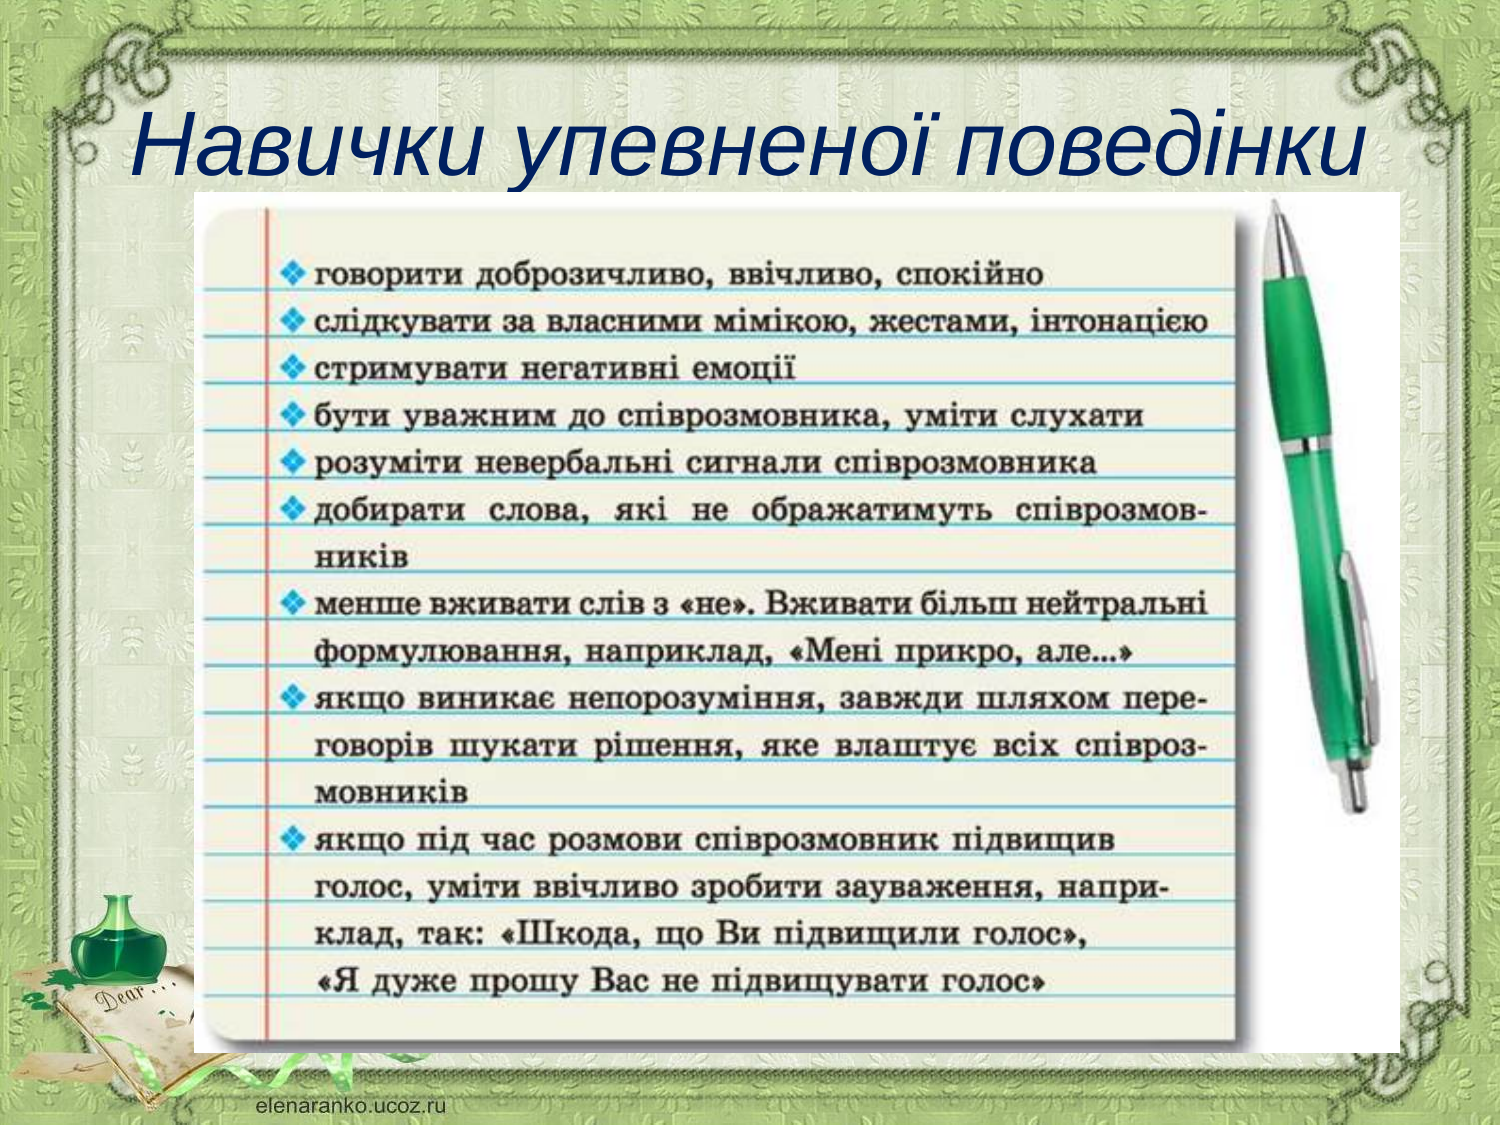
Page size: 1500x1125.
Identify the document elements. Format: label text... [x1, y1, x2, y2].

picture [0, 0, 1500, 1125]
title Навички упевненої поведінки [75, 45, 1425, 233]
